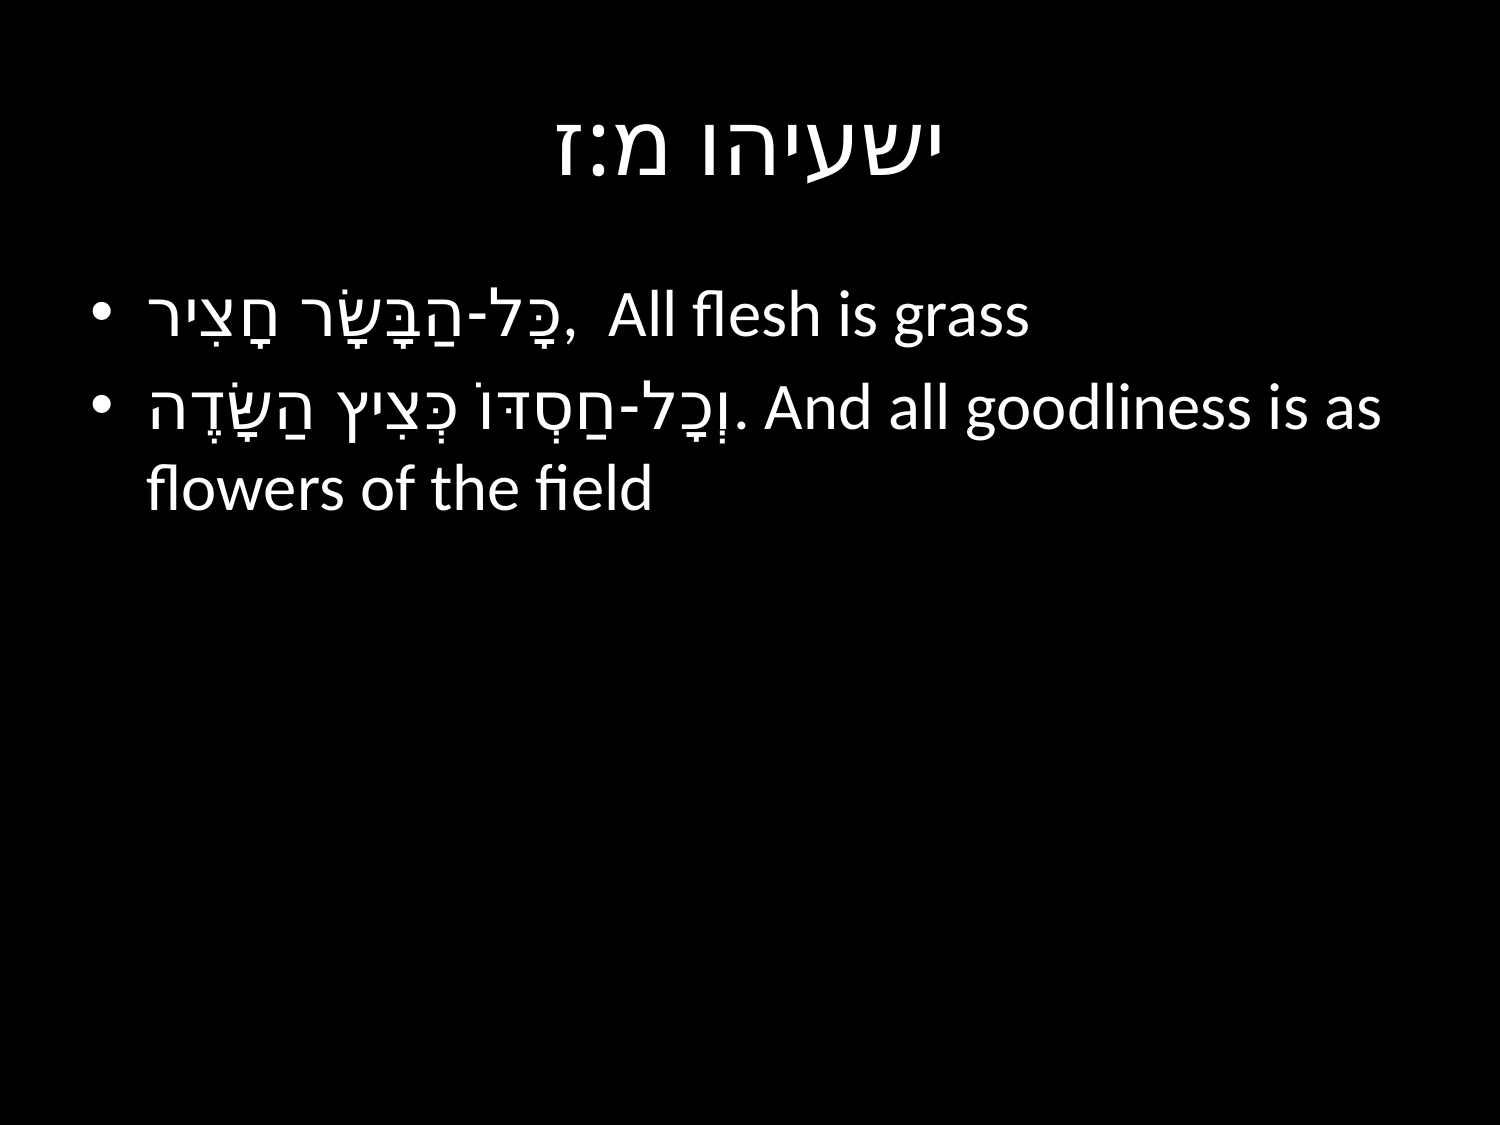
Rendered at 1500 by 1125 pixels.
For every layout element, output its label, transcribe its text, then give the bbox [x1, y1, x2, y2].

title ישעיהו מ:ז [75, 45, 1425, 233]
list כָּל-הַבָּשָׂר חָצִיר, All flesh is grass וְכָל-חַסְדּוֹ כְּצִיץ הַשָּׂדֶה. And all goodliness is as flowers of the field [75, 262, 1425, 1005]
